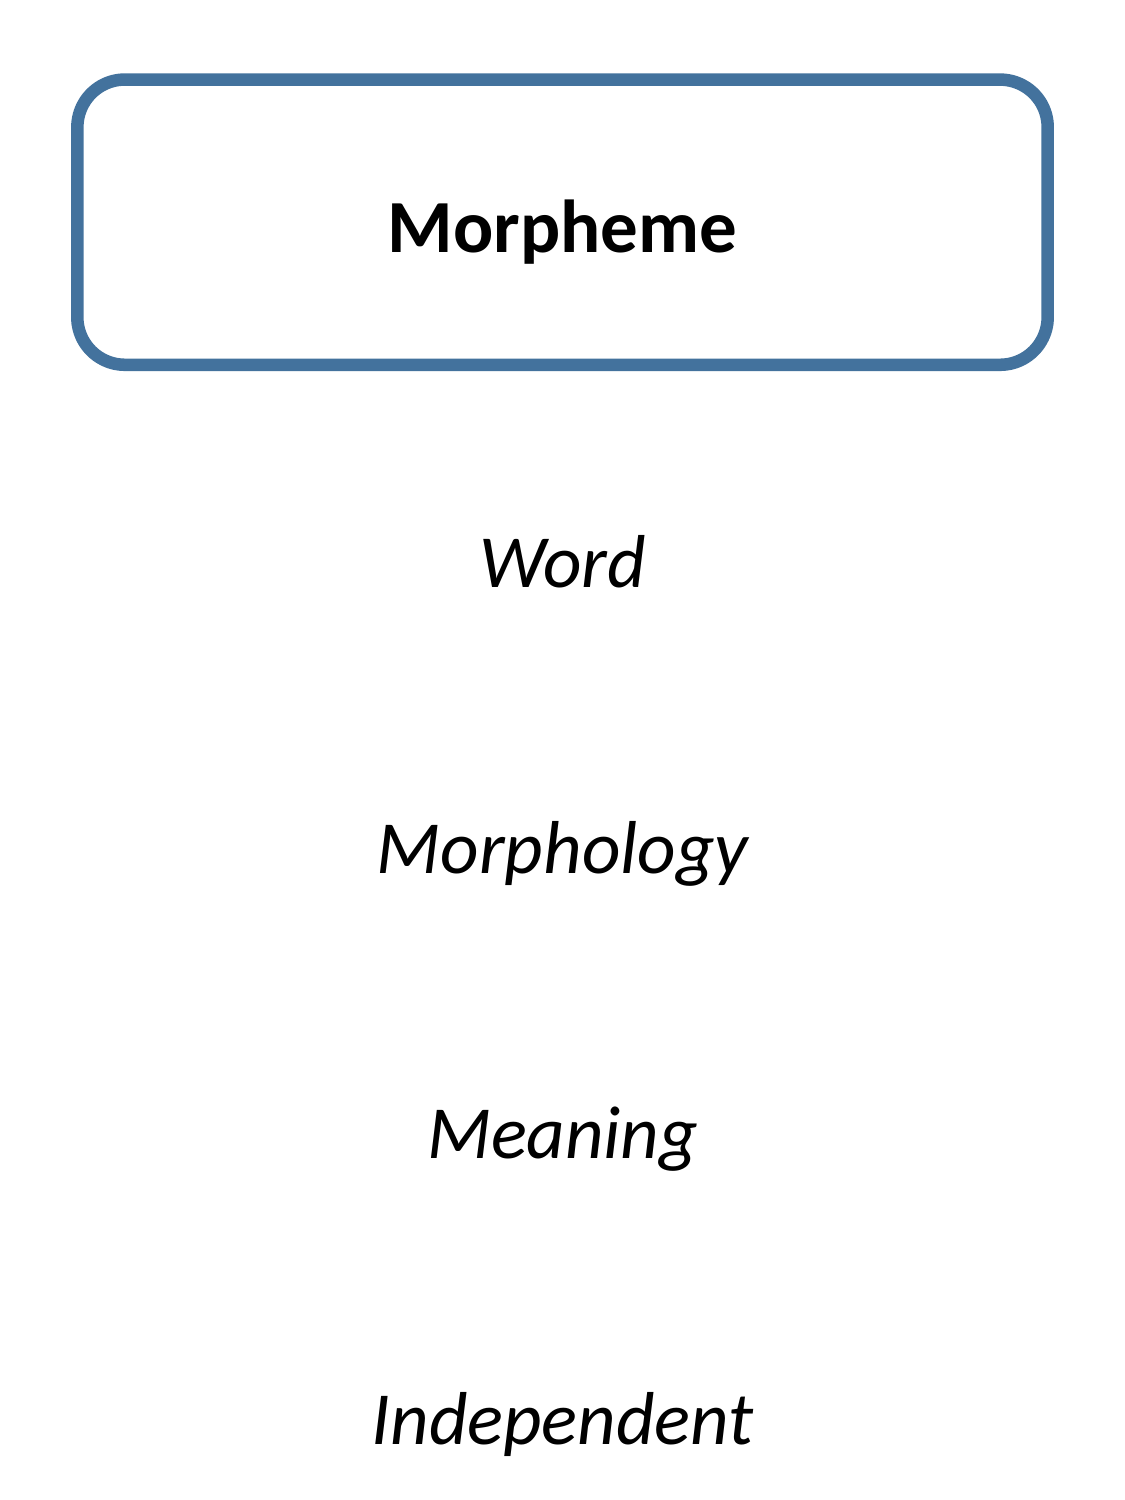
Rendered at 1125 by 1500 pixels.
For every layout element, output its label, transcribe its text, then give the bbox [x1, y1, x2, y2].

list Word Morphology Meaning Independent [77, 399, 1048, 1352]
text_box Morpheme [76, 78, 1049, 366]
